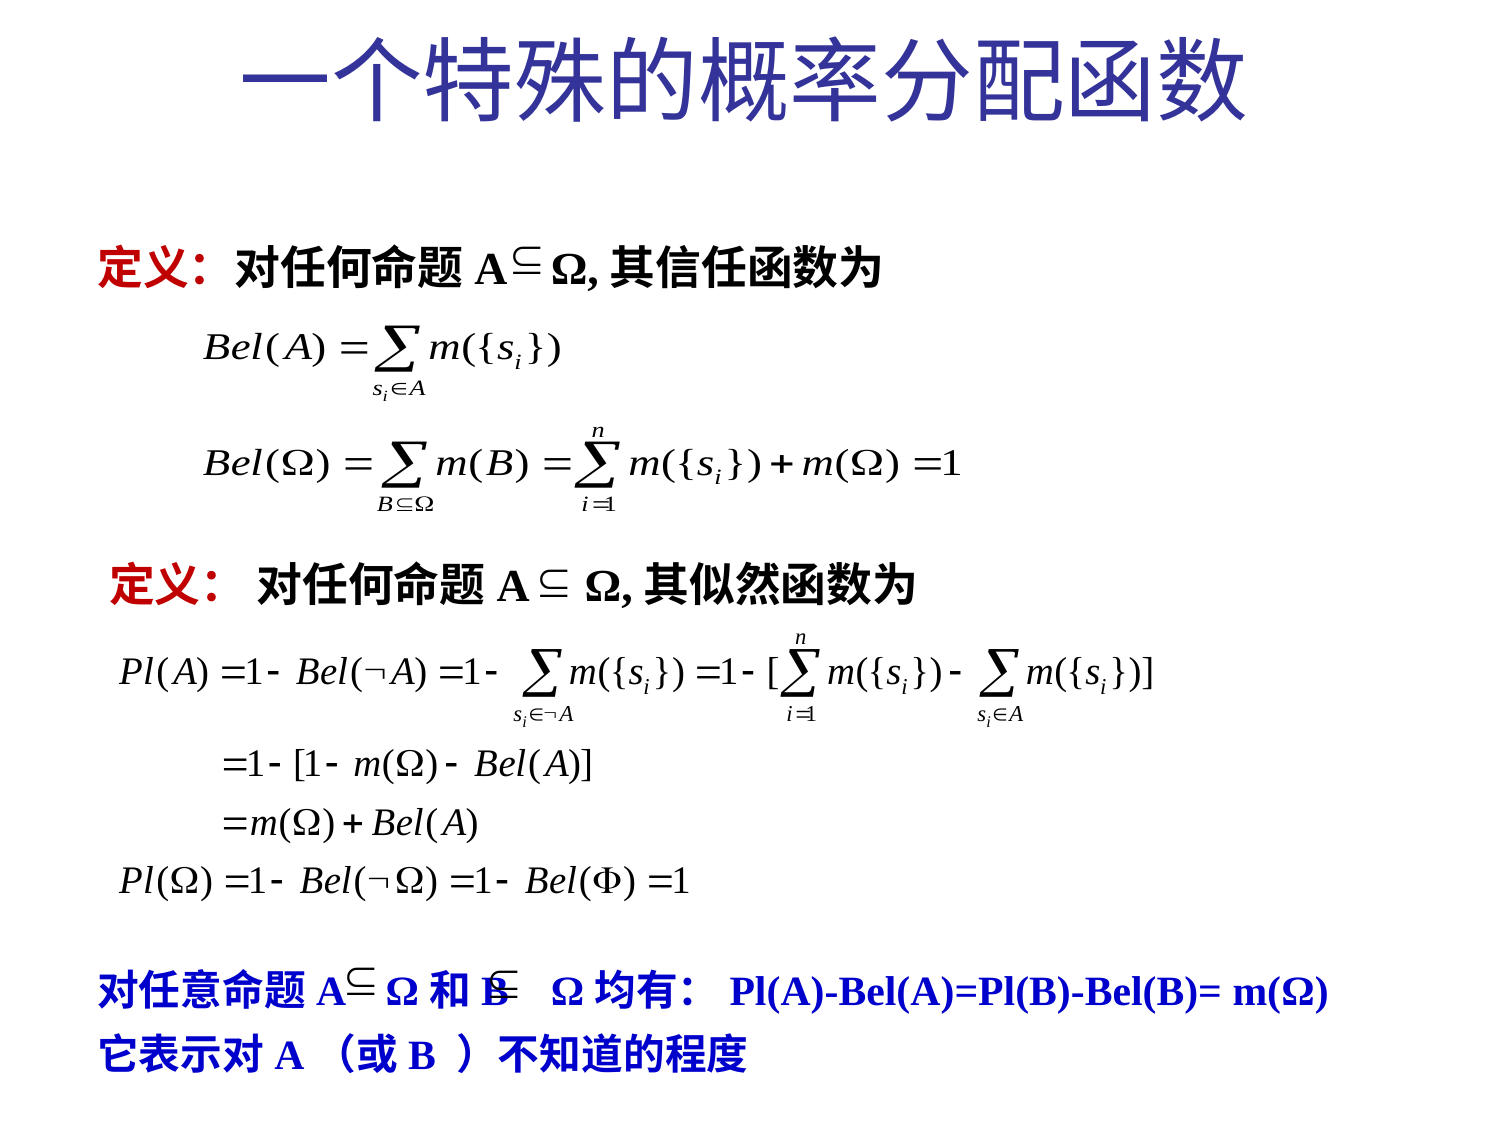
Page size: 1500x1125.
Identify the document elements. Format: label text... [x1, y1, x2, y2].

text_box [111, 618, 1159, 912]
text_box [82, 219, 1500, 296]
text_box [336, 963, 384, 1012]
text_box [194, 320, 969, 522]
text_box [81, 548, 925, 620]
text_box 对任意命题A Ω和B Ω均有：Pl(A)-Bel(A)=Pl(B)-Bel(B)= m(Ω) 它表示对A（或B ）不知道的程度 [82, 946, 1400, 1086]
text_box 一个特殊的概率分配函数 [194, 0, 1294, 155]
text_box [479, 966, 527, 1015]
